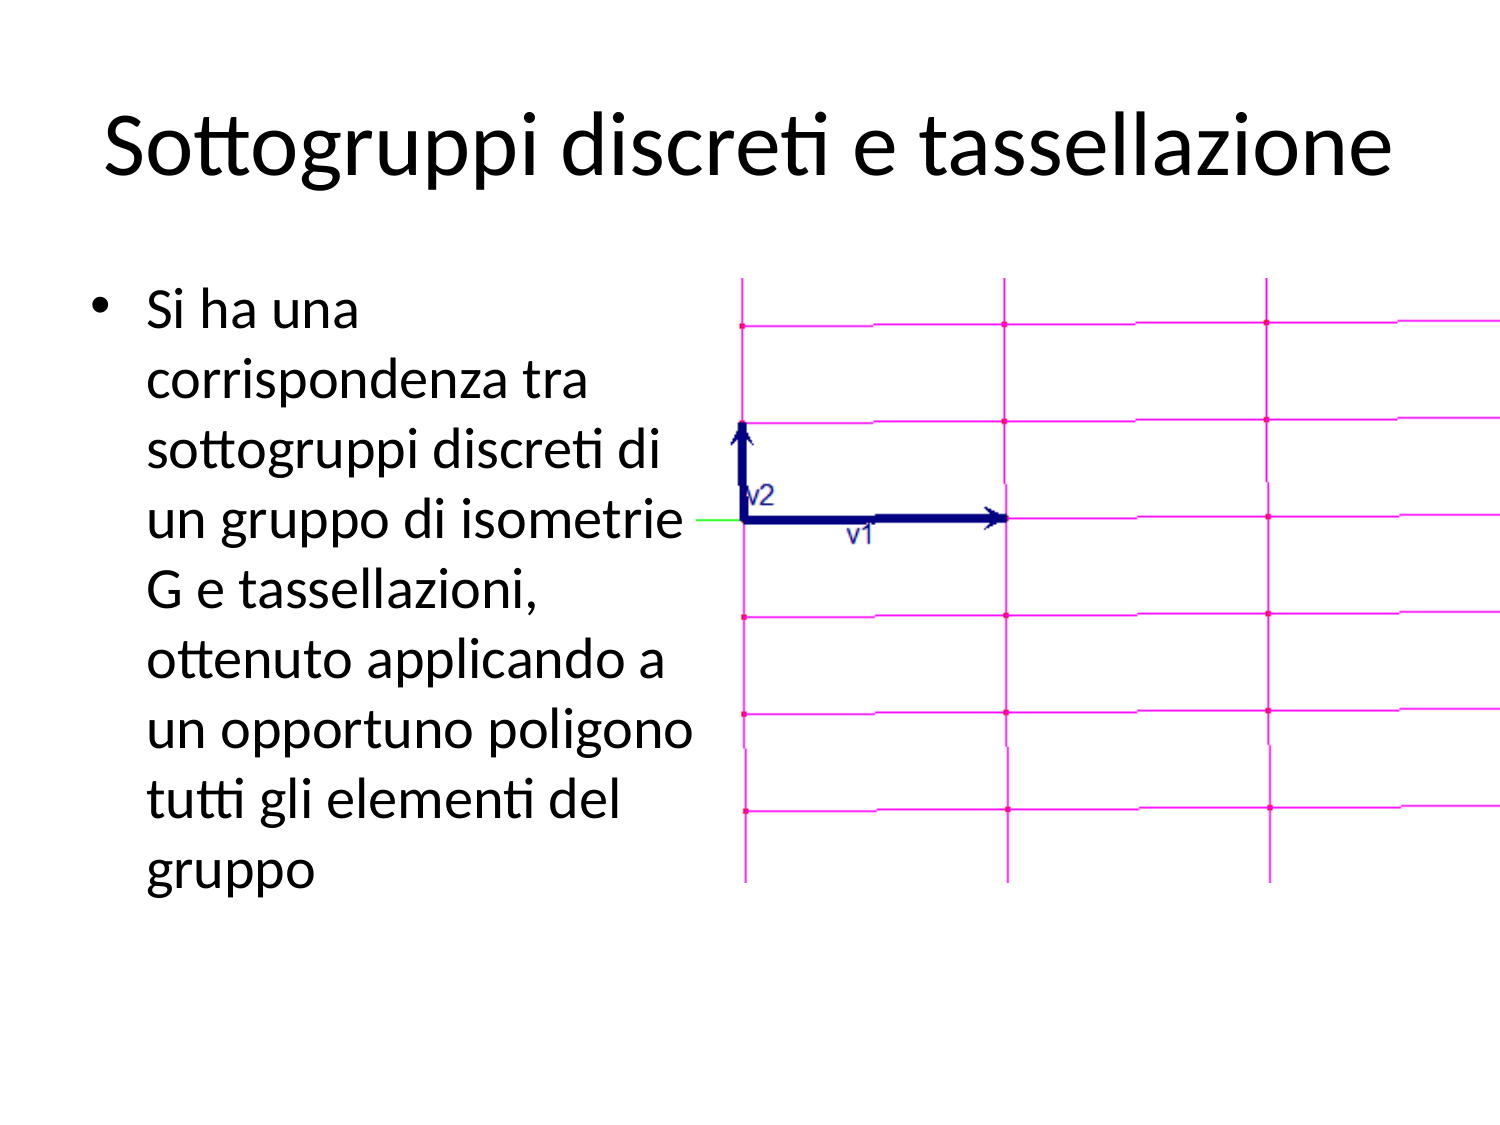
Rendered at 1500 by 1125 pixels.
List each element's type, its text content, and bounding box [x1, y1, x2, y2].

list Si ha una corrispondenza tra sottogruppi discreti di un gruppo di isometrie G e tassellazioni, ottenuto applicando a un opportuno poligono tutti gli elementi del gruppo [75, 262, 738, 1005]
title Sottogruppi discreti e tassellazione [75, 45, 1425, 233]
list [695, 278, 1500, 883]
